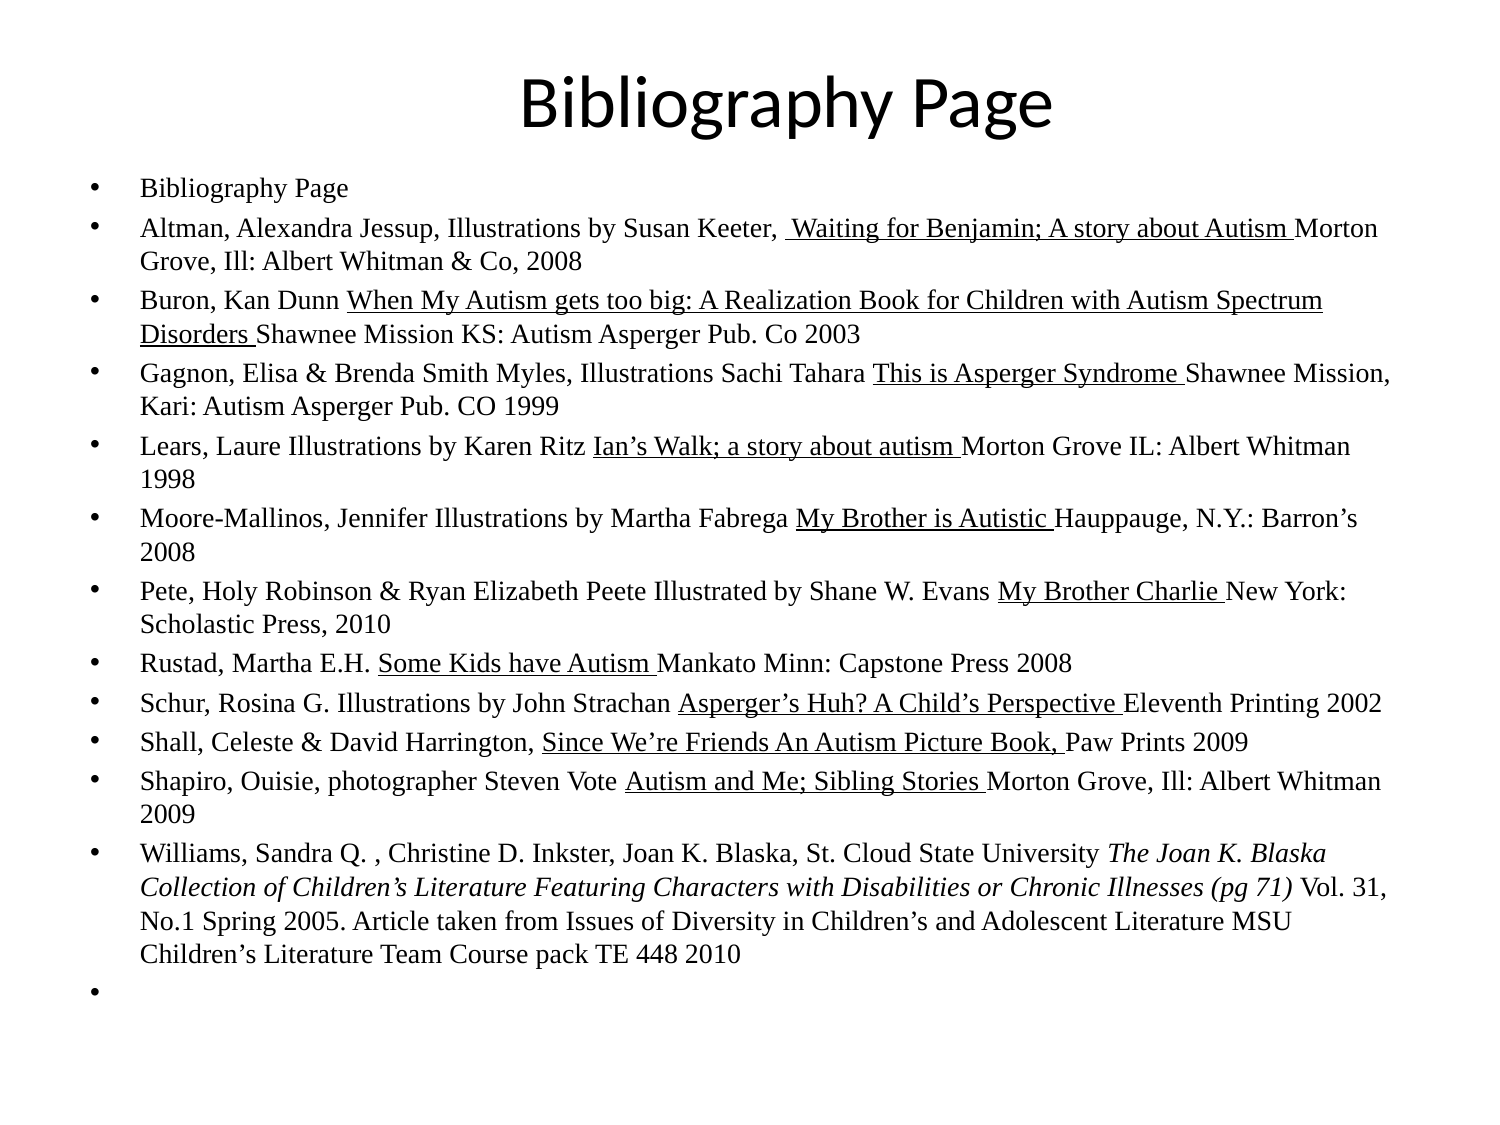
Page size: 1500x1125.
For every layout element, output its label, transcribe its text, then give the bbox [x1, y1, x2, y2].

title Bibliography Page [150, 45, 1425, 150]
list Bibliography Page Altman, Alexandra Jessup, Illustrations by Susan Keeter, Waiting for Benjamin; A story about Autism Morton Grove, Ill: Albert Whitman & Co, 2008 Buron, Kan Dunn When My Autism gets too big: A Realization Book for Children with Autism Spectrum Disorders Shawnee Mission KS: Autism Asperger Pub. Co 2003 Gagnon, Elisa & Brenda Smith Myles, Illustrations Sachi Tahara This is Asperger Syndrome Shawnee Mission, Kari: Autism Asperger Pub. CO 1999 Lears, Laure Illustrations by Karen Ritz Ian’s Walk; a story about autism Morton Grove IL: Albert Whitman 1998 Moore-Mallinos, Jennifer Illustrations by Martha Fabrega My Brother is Autistic Hauppauge, N.Y.: Barron’s 2008 Pete, Holy Robinson & Ryan Elizabeth Peete Illustrated by Shane W. Evans My Brother Charlie New York: Scholastic Press, 2010 Rustad, Martha E.H. Some Kids have Autism Mankato Minn: Capstone Press 2008 Schur, Rosina G. Illustrations by John Strachan Asperger’s Huh? A Child’s Perspective Eleventh Printing 2002 Shall, Celeste & David Harrington, Since We’re Friends An Autism Picture Book, Paw Prints 2009 Shapiro, Ouisie, photographer Steven Vote Autism and Me; Sibling Stories Morton Grove, Ill: Albert Whitman 2009 Williams, Sandra Q. , Christine D. Inkster, Joan K. Blaska, St. Cloud State University The Joan K. Blaska Collection of Children’s Literature Featuring Characters with Disabilities or Chronic Illnesses (pg 71) Vol. 31, No.1 Spring 2005. Article taken from Issues of Diversity in Children’s and Adolescent Literature MSU Children’s Literature Team Course pack TE 448 2010 [75, 162, 1425, 1063]
